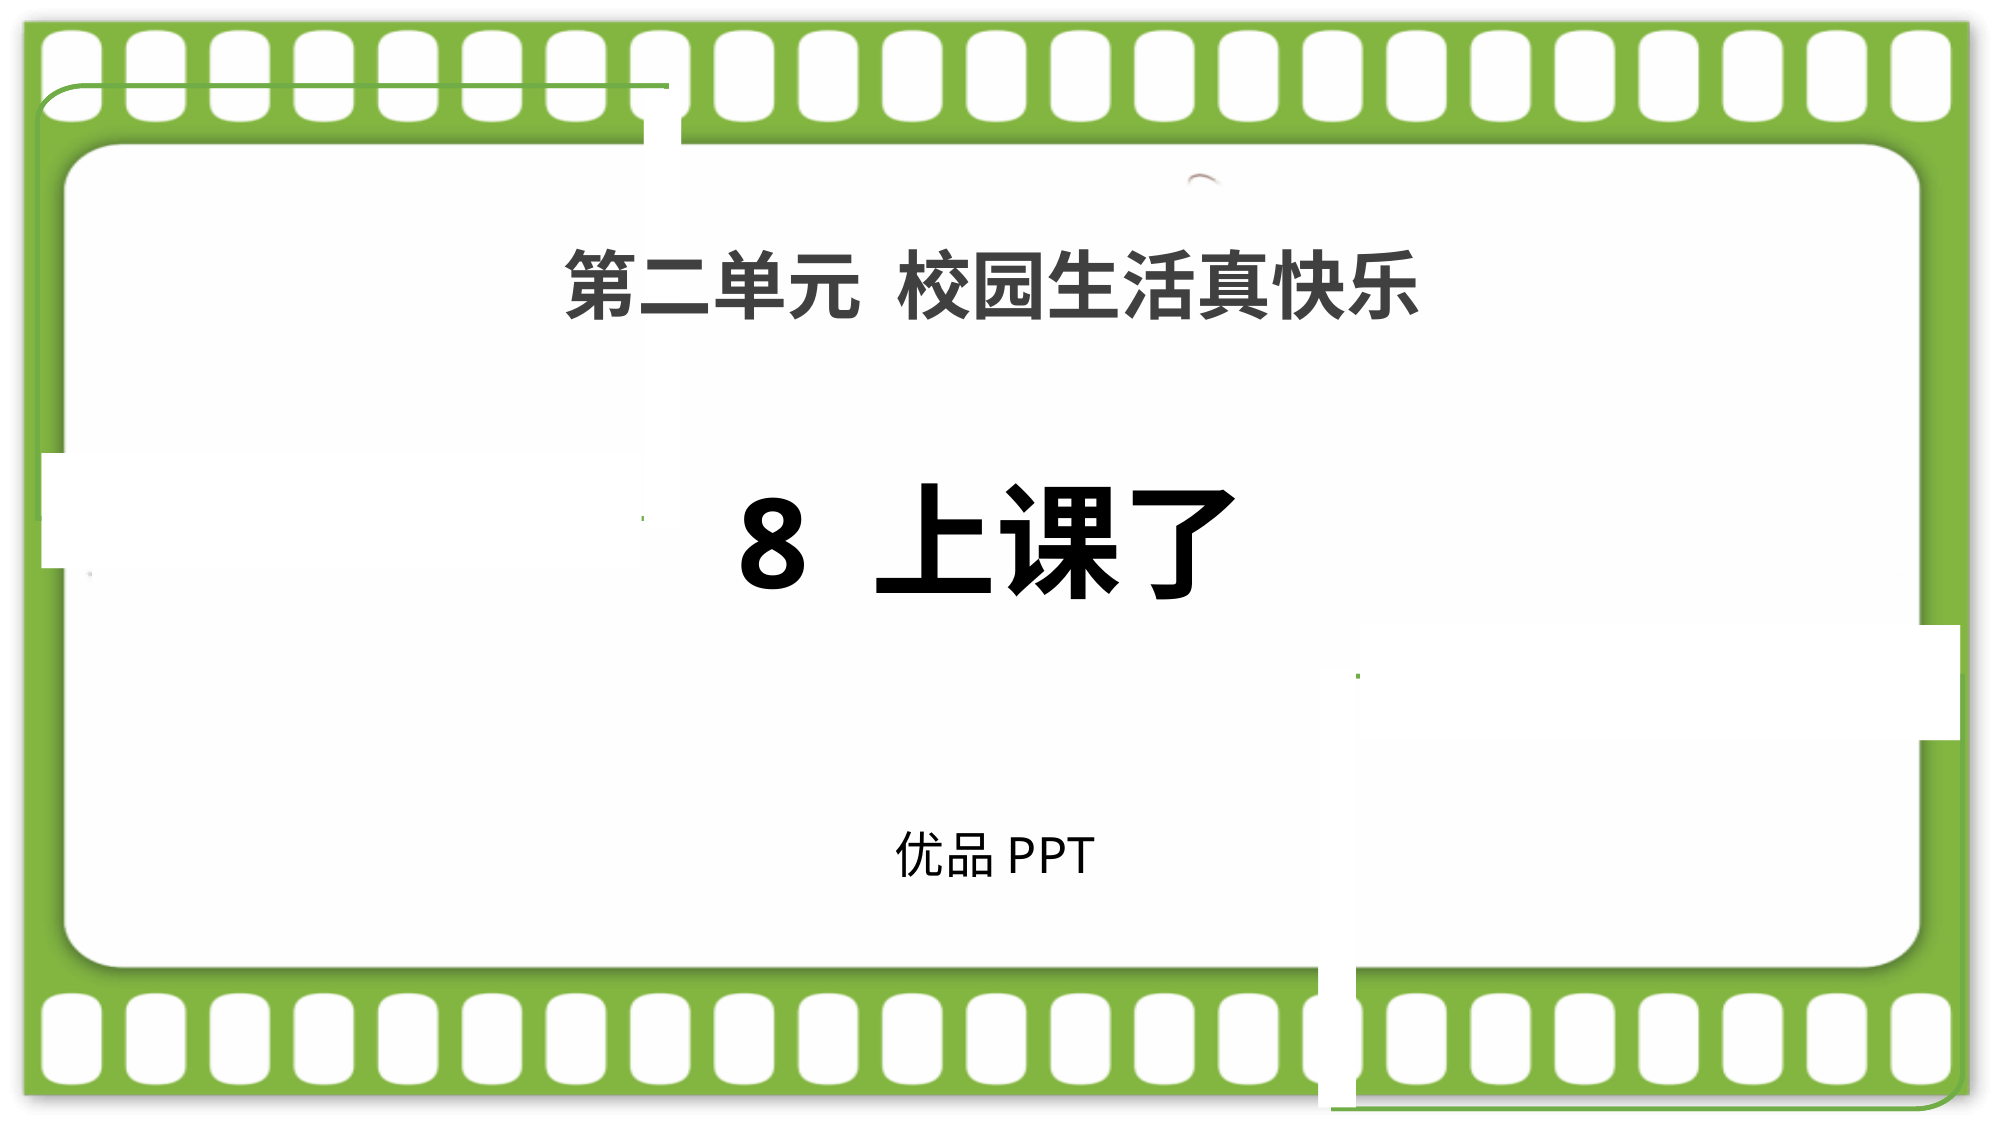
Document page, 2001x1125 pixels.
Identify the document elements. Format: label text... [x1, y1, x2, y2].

text_box 第二单元 校园生活真快乐 [314, 231, 1670, 337]
text_box 优品PPT [305, 810, 1685, 892]
picture [0, 0, 2001, 1125]
text_box 8 上课了 [672, 456, 1311, 621]
